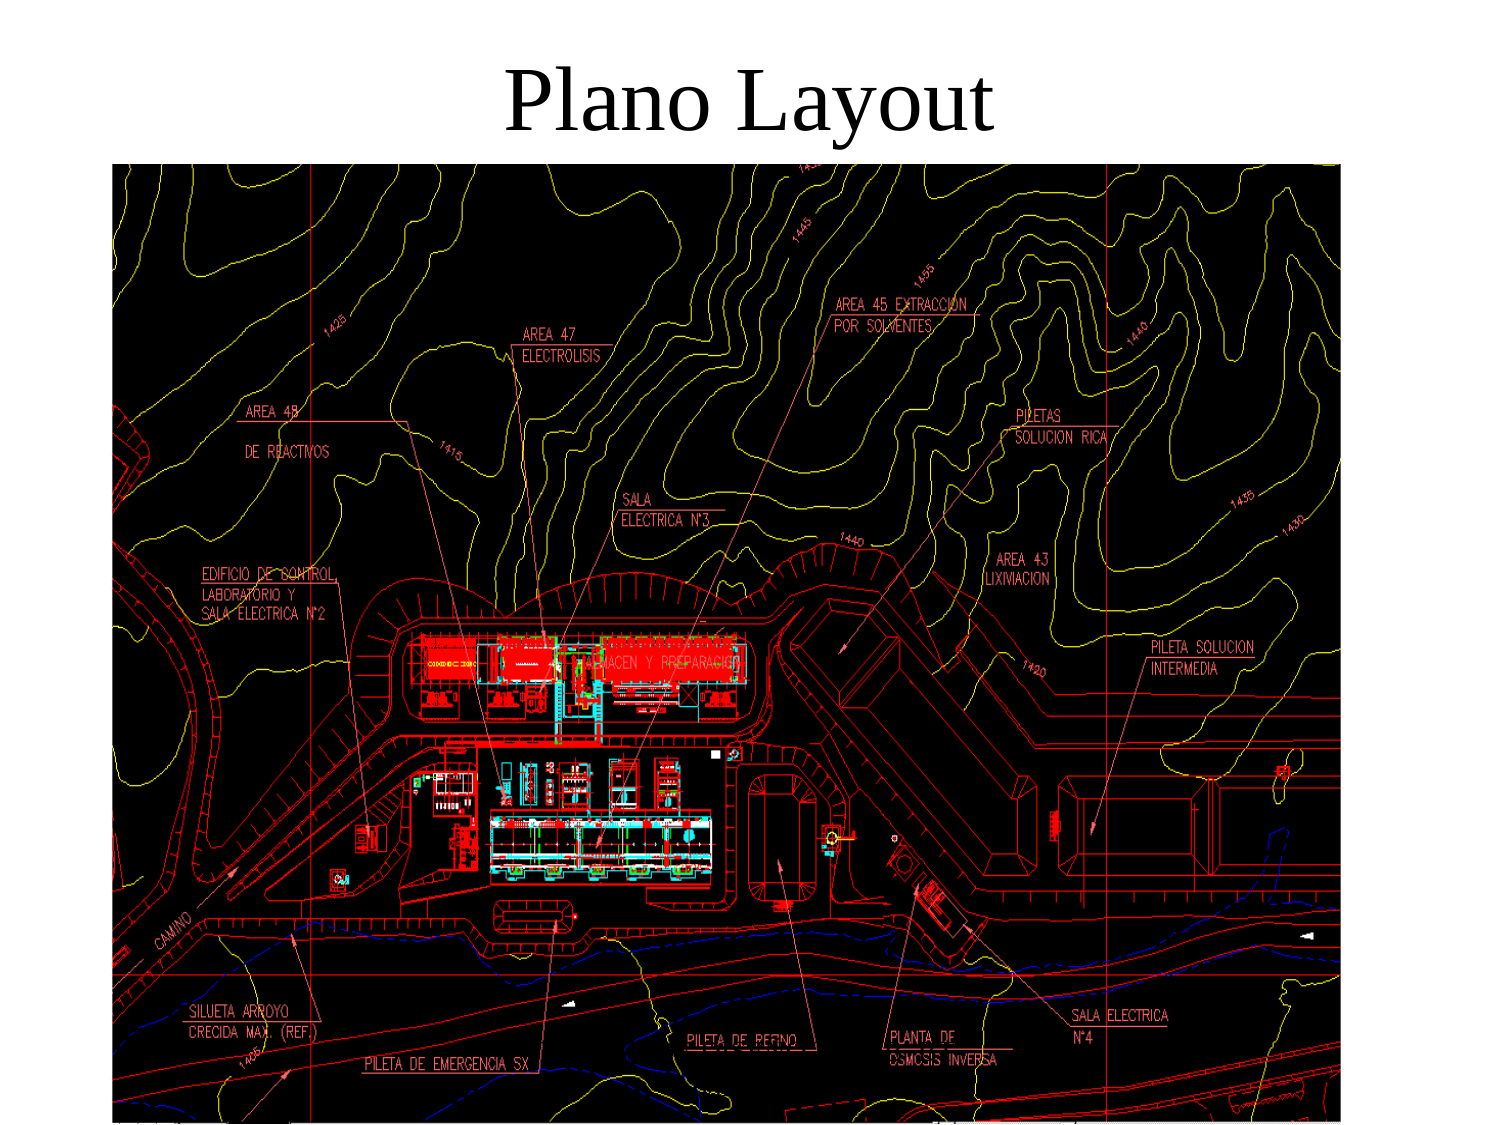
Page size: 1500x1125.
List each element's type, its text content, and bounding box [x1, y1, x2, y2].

title Plano Layout [111, 0, 1388, 188]
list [111, 164, 1341, 1125]
